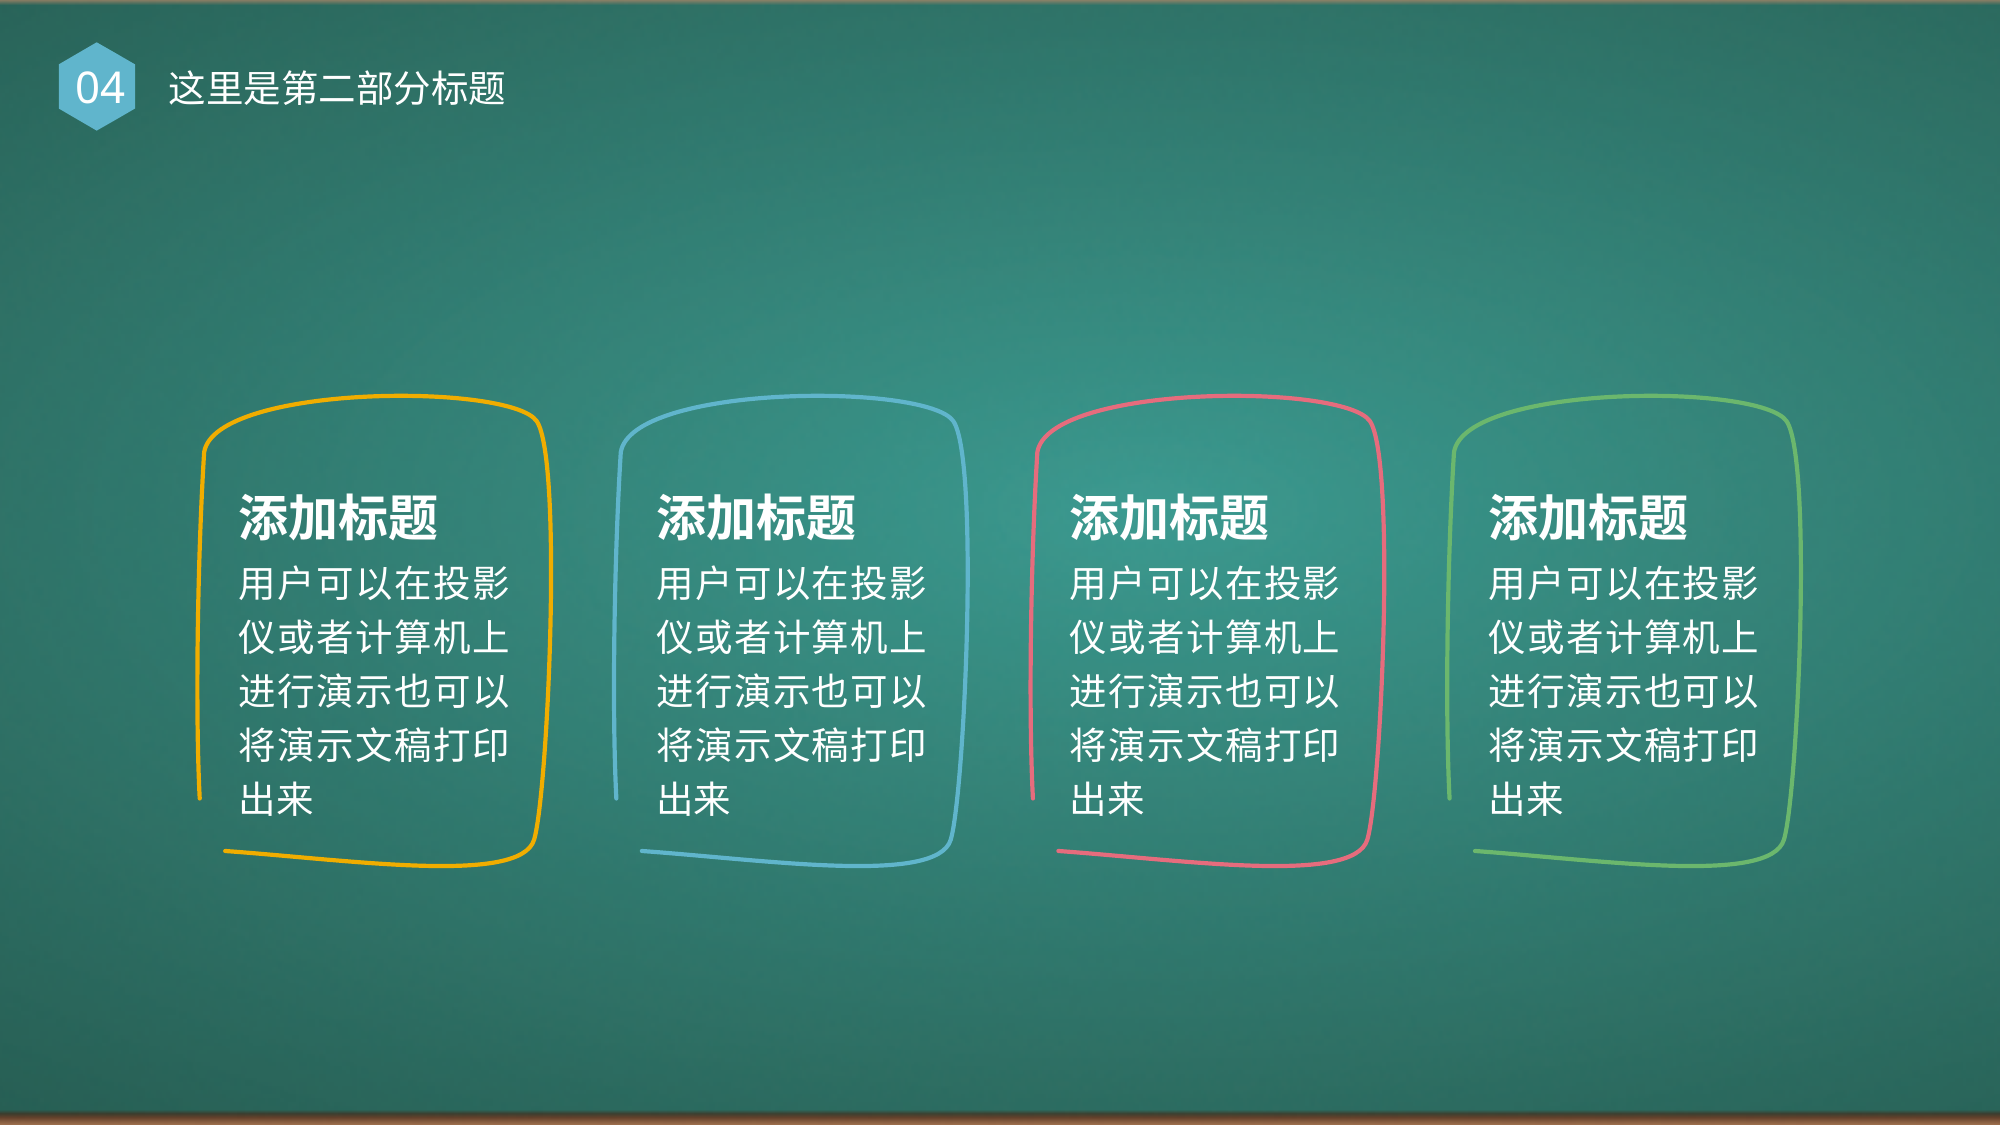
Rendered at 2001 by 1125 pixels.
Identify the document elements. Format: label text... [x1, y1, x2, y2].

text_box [613, 395, 968, 867]
text_box [79, 42, 114, 52]
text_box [1446, 395, 1802, 867]
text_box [1030, 395, 1385, 867]
text_box [78, 120, 116, 131]
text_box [197, 395, 552, 867]
text_box 04 [60, 52, 153, 120]
text_box 这里是第二部分标题 [148, 54, 654, 120]
picture [0, 0, 2000, 1125]
